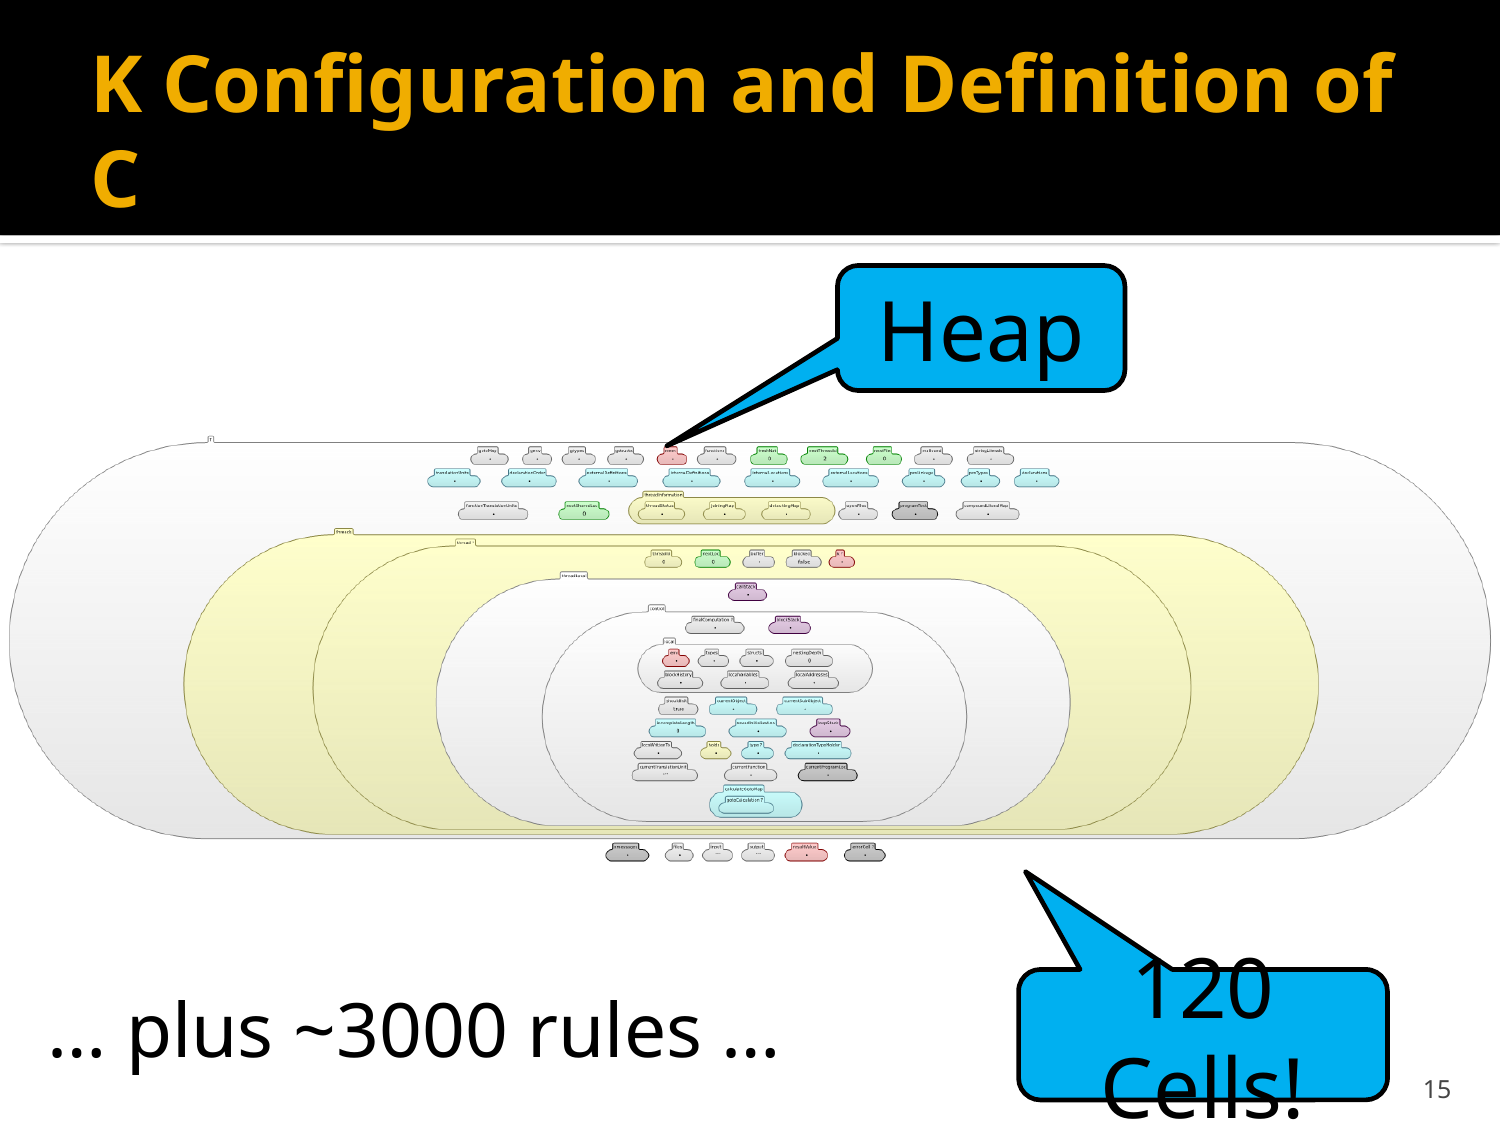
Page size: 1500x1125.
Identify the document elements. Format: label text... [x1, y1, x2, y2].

text_box … plus ~3000 rules … [32, 974, 797, 1080]
picture [4, 418, 1496, 867]
text_box 120 Cells! [1014, 874, 1392, 1104]
text_box Heap [705, 261, 1129, 417]
slide_number 15 [1345, 1062, 1467, 1108]
title K Configuration and Definition of C [75, 25, 1425, 231]
